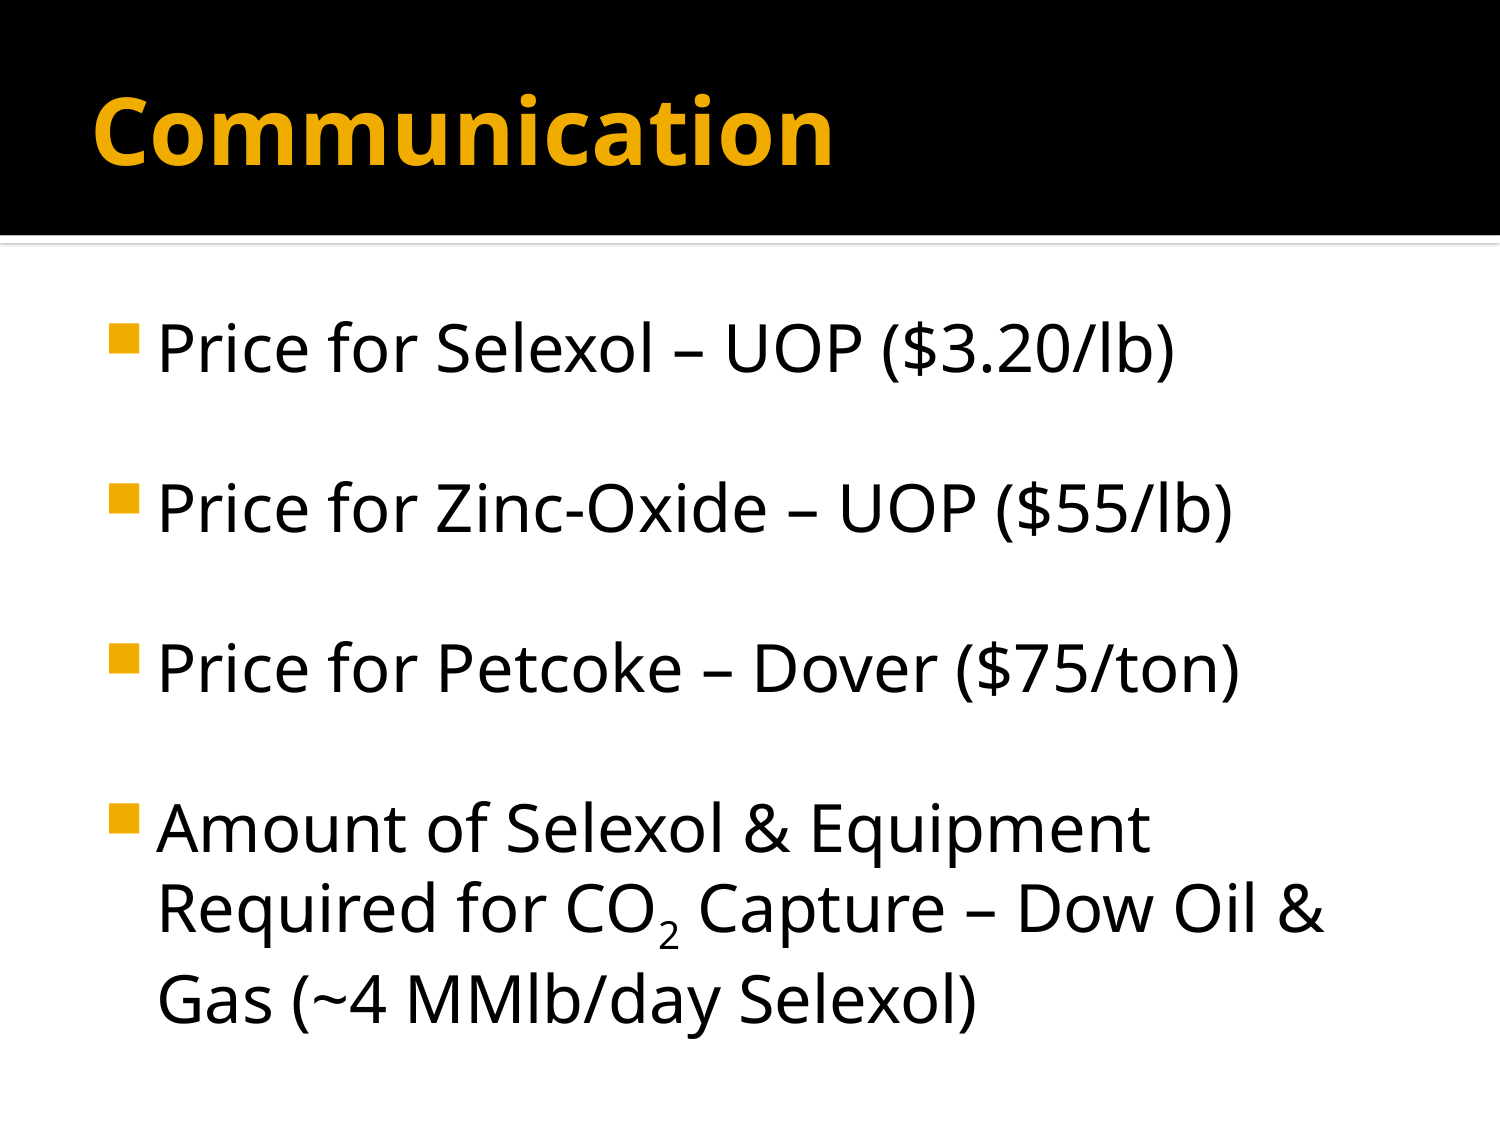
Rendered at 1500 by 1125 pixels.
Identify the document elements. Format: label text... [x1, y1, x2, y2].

list Price for Selexol – UOP ($3.20/lb) Price for Zinc-Oxide – UOP ($55/lb) Price for Petcoke – Dover ($75/ton) Amount of Selexol & Equipment Required for CO2 Capture – Dow Oil & Gas (~4 MMlb/day Selexol) [75, 291, 1425, 1050]
title Communication [75, 25, 1425, 231]
